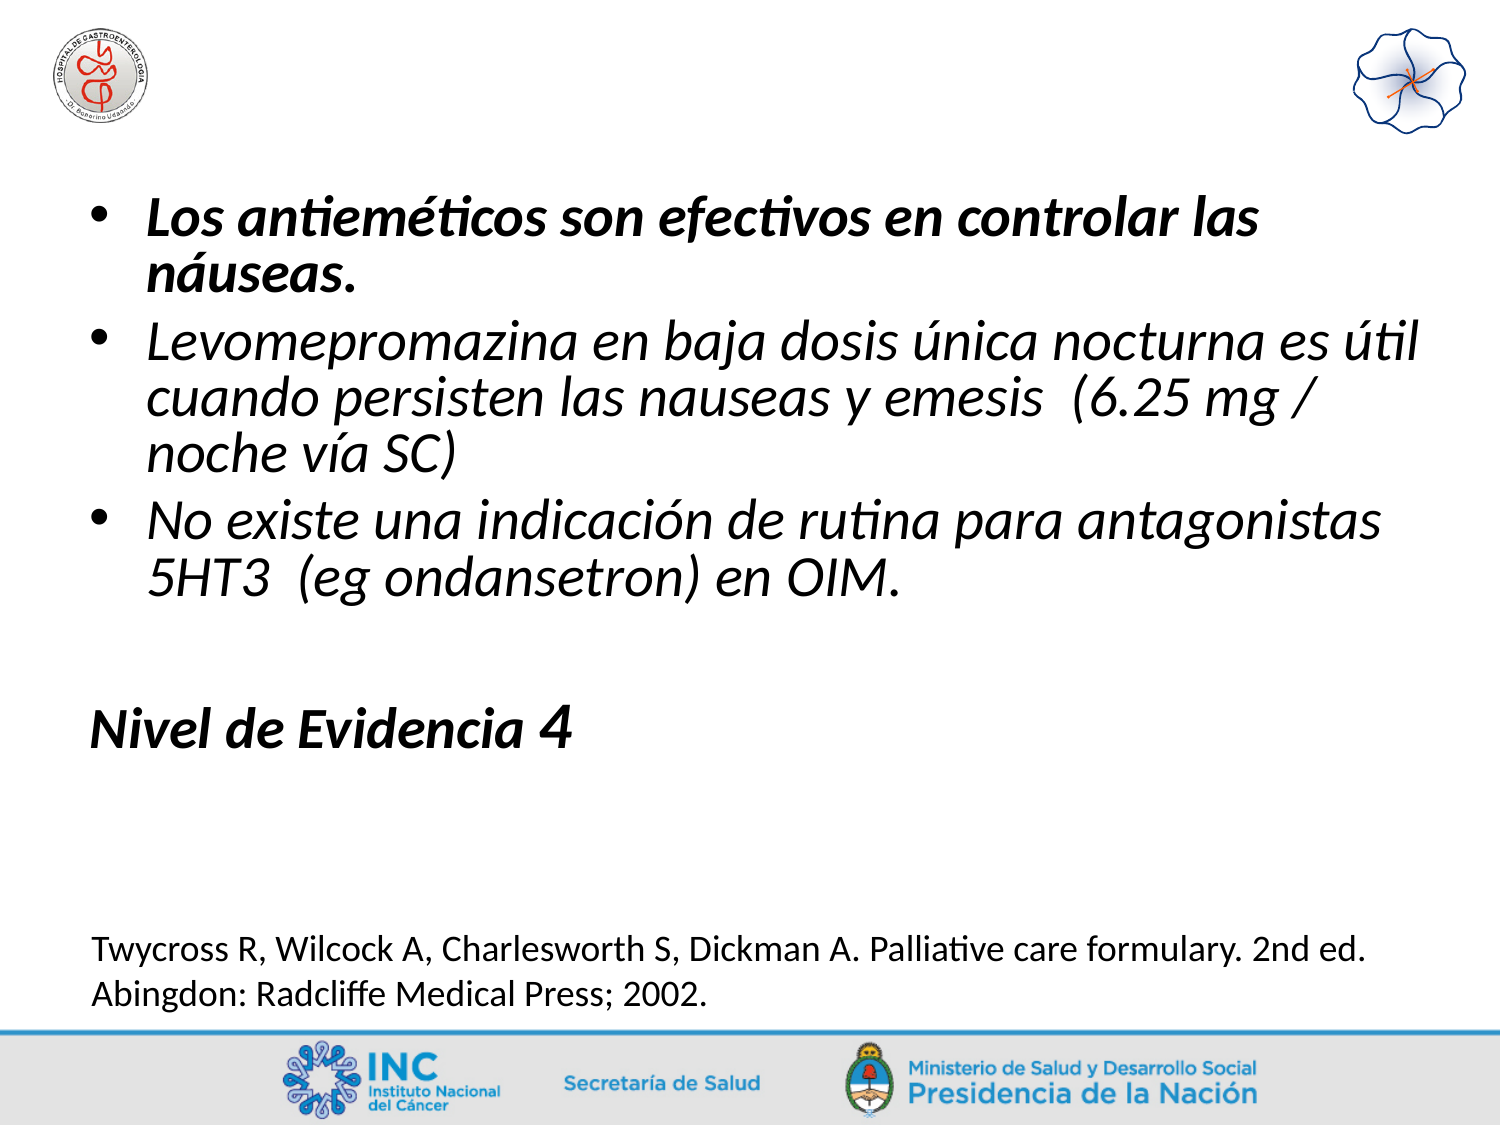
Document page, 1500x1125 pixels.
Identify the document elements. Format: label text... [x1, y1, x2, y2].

picture [52, 28, 148, 124]
picture [1352, 28, 1467, 135]
picture [0, 1027, 1500, 1125]
text_box Los antieméticos son efectivos en controlar las náuseas. Levomepromazina en baja dosis única nocturna es útil cuando persisten las nauseas y emesis (6.25 mg / noche vía SC) No existe una indicación de rutina para antagonistas 5HT3 (eg ondansetron) en OIM. Nivel de Evidencia 4 [74, 184, 1471, 927]
text_box Twycross R, Wilcock A, Charlesworth S, Dickman A. Palliative care formulary. 2nd ed. Abingdon: Radcliffe Medical Press; 2002. [76, 916, 1424, 1022]
